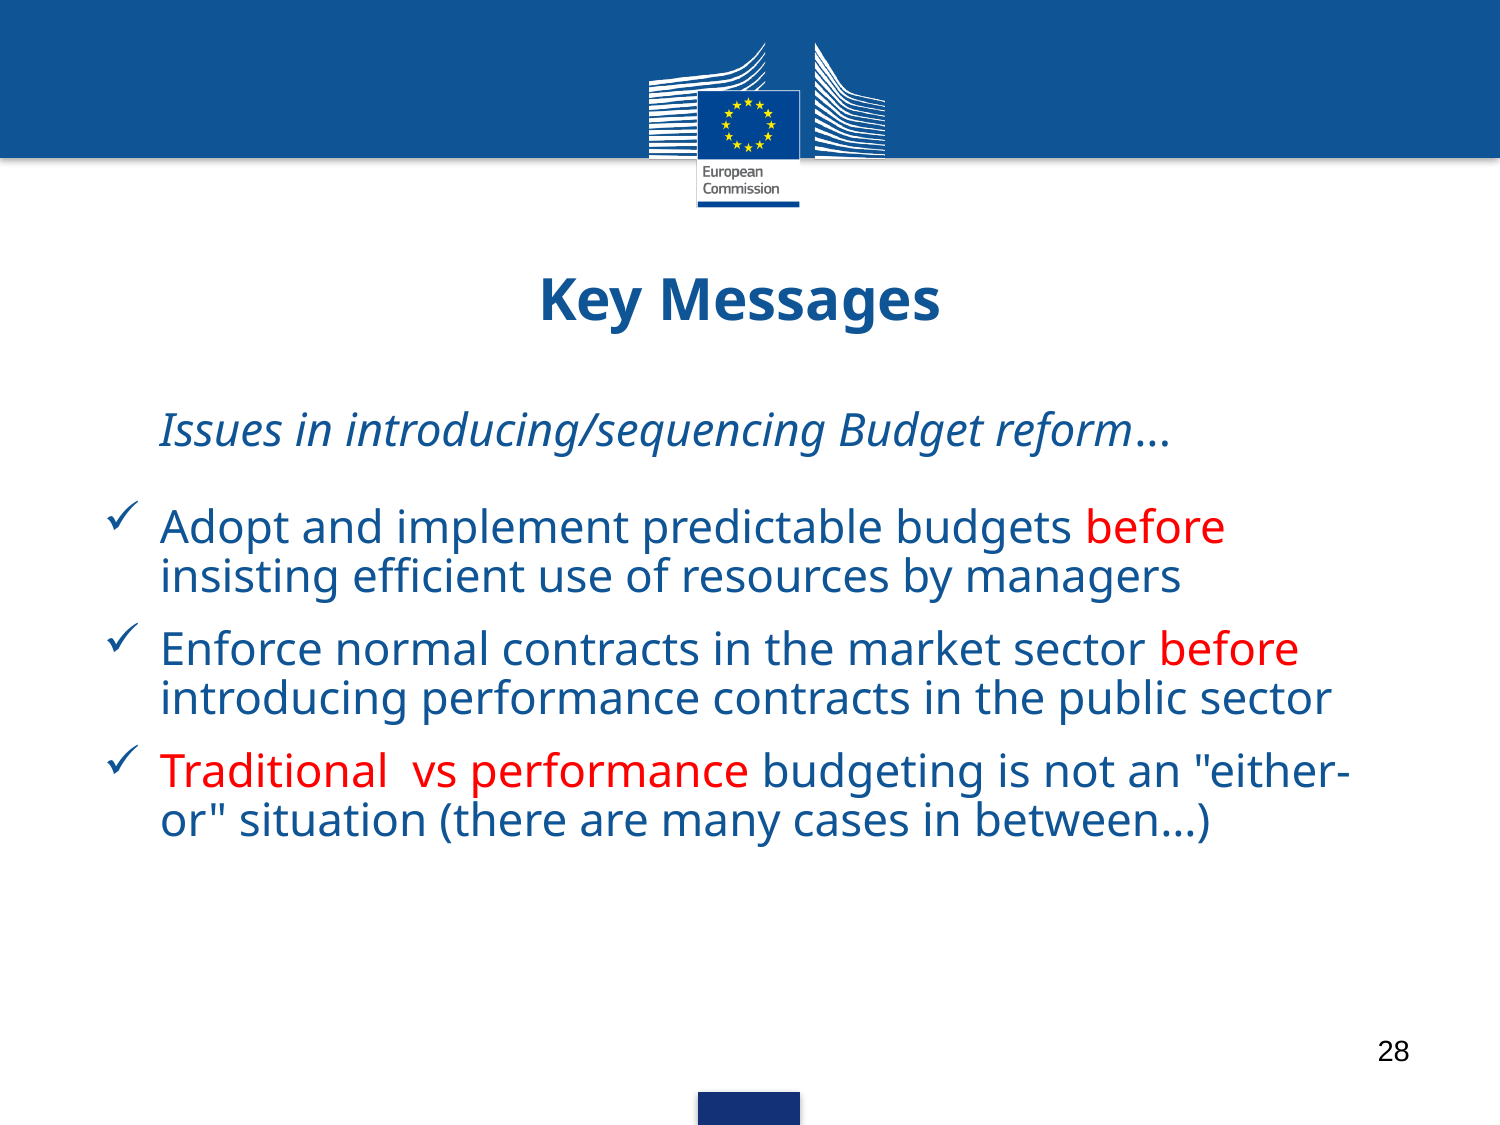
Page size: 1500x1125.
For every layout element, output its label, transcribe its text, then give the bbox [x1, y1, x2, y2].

title Key Messages [64, 219, 1416, 374]
list Issues in introducing/sequencing Budget reform... Adopt and implement predictable budgets before insisting efficient use of resources by managers Enforce normal contracts in the market sector before introducing performance contracts in the public sector Traditional vs performance budgeting is not an "either-or" situation (there are many cases in between…) [88, 398, 1416, 997]
picture [649, 42, 885, 208]
slide_number 28 [1074, 1024, 1426, 1103]
